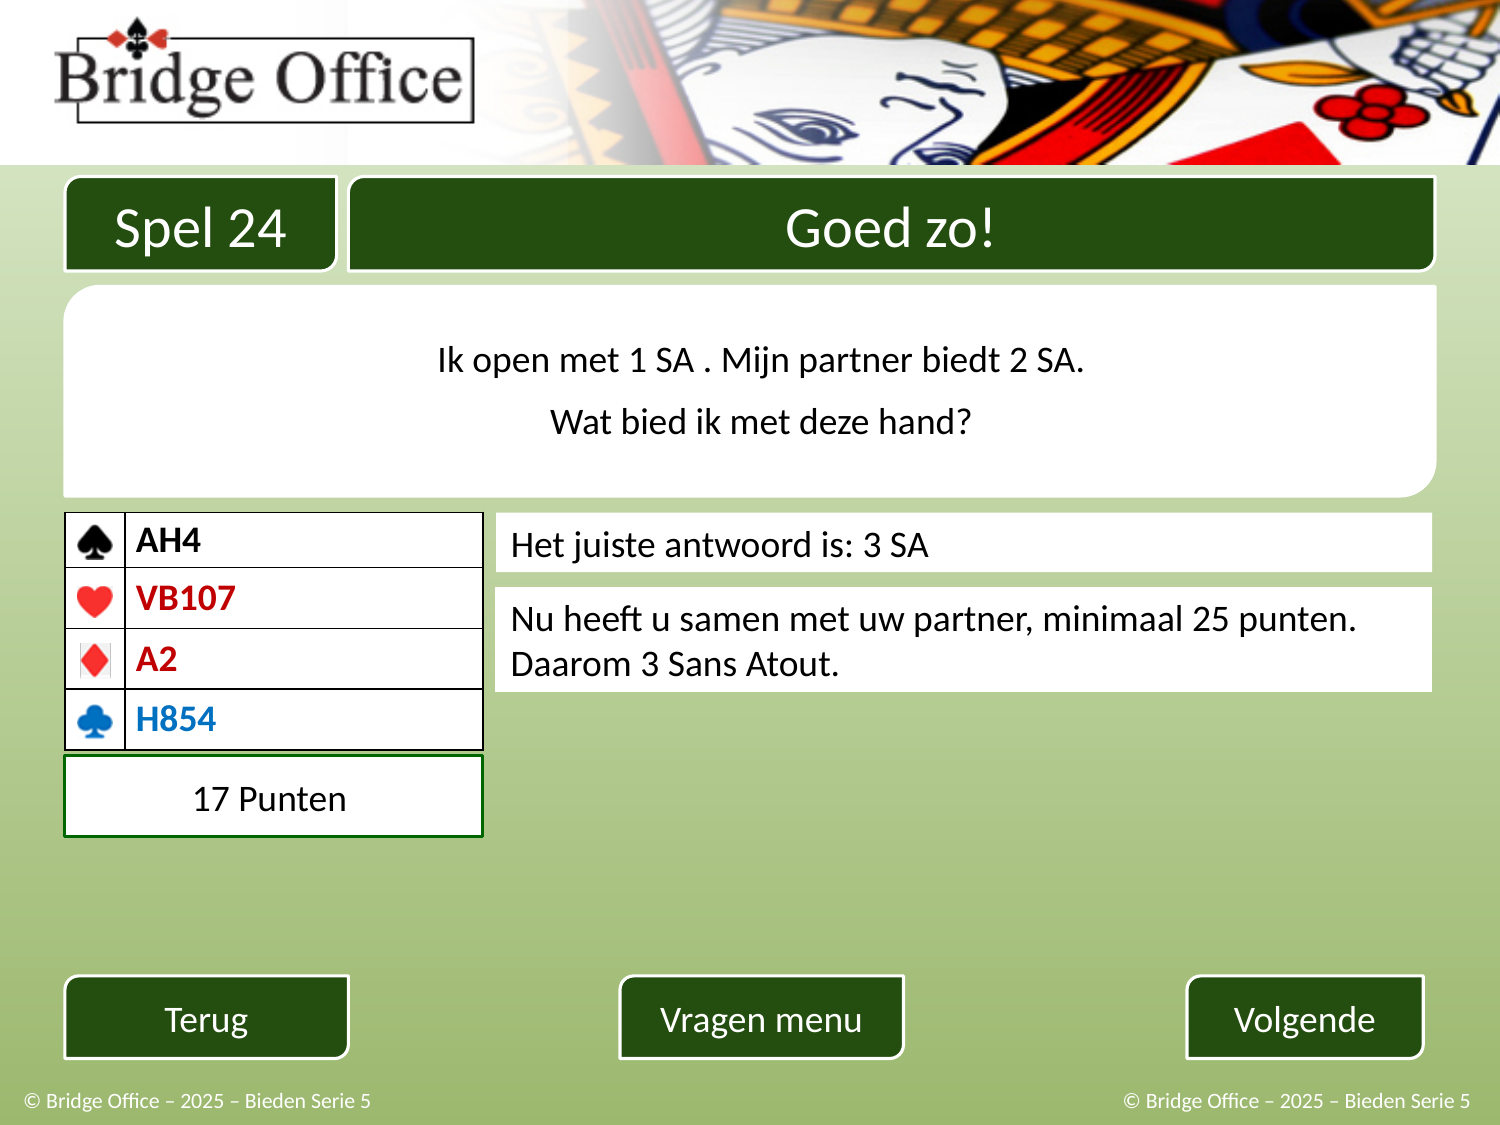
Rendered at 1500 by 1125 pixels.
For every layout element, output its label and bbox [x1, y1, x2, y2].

table_cell [126, 629, 482, 688]
picture [0, 0, 1500, 166]
text_box [496, 512, 1433, 573]
table_header [126, 513, 482, 567]
table_cell [66, 568, 124, 628]
text_box [63, 754, 484, 838]
text_box [1185, 974, 1425, 1061]
picture [77, 643, 114, 679]
table_header [66, 513, 124, 567]
text_box [495, 587, 1432, 692]
text_box [63, 974, 350, 1061]
table_cell [126, 690, 482, 749]
table_cell [66, 690, 124, 749]
text_box [346, 174, 1437, 273]
text_box [8, 1079, 393, 1121]
table_cell [126, 568, 482, 628]
picture [77, 703, 114, 740]
text_box [63, 284, 1437, 498]
text_box [63, 174, 339, 273]
text_box [1107, 1079, 1500, 1121]
picture [77, 585, 114, 618]
text_box [618, 974, 906, 1061]
table_cell [66, 629, 124, 688]
picture [77, 524, 114, 561]
